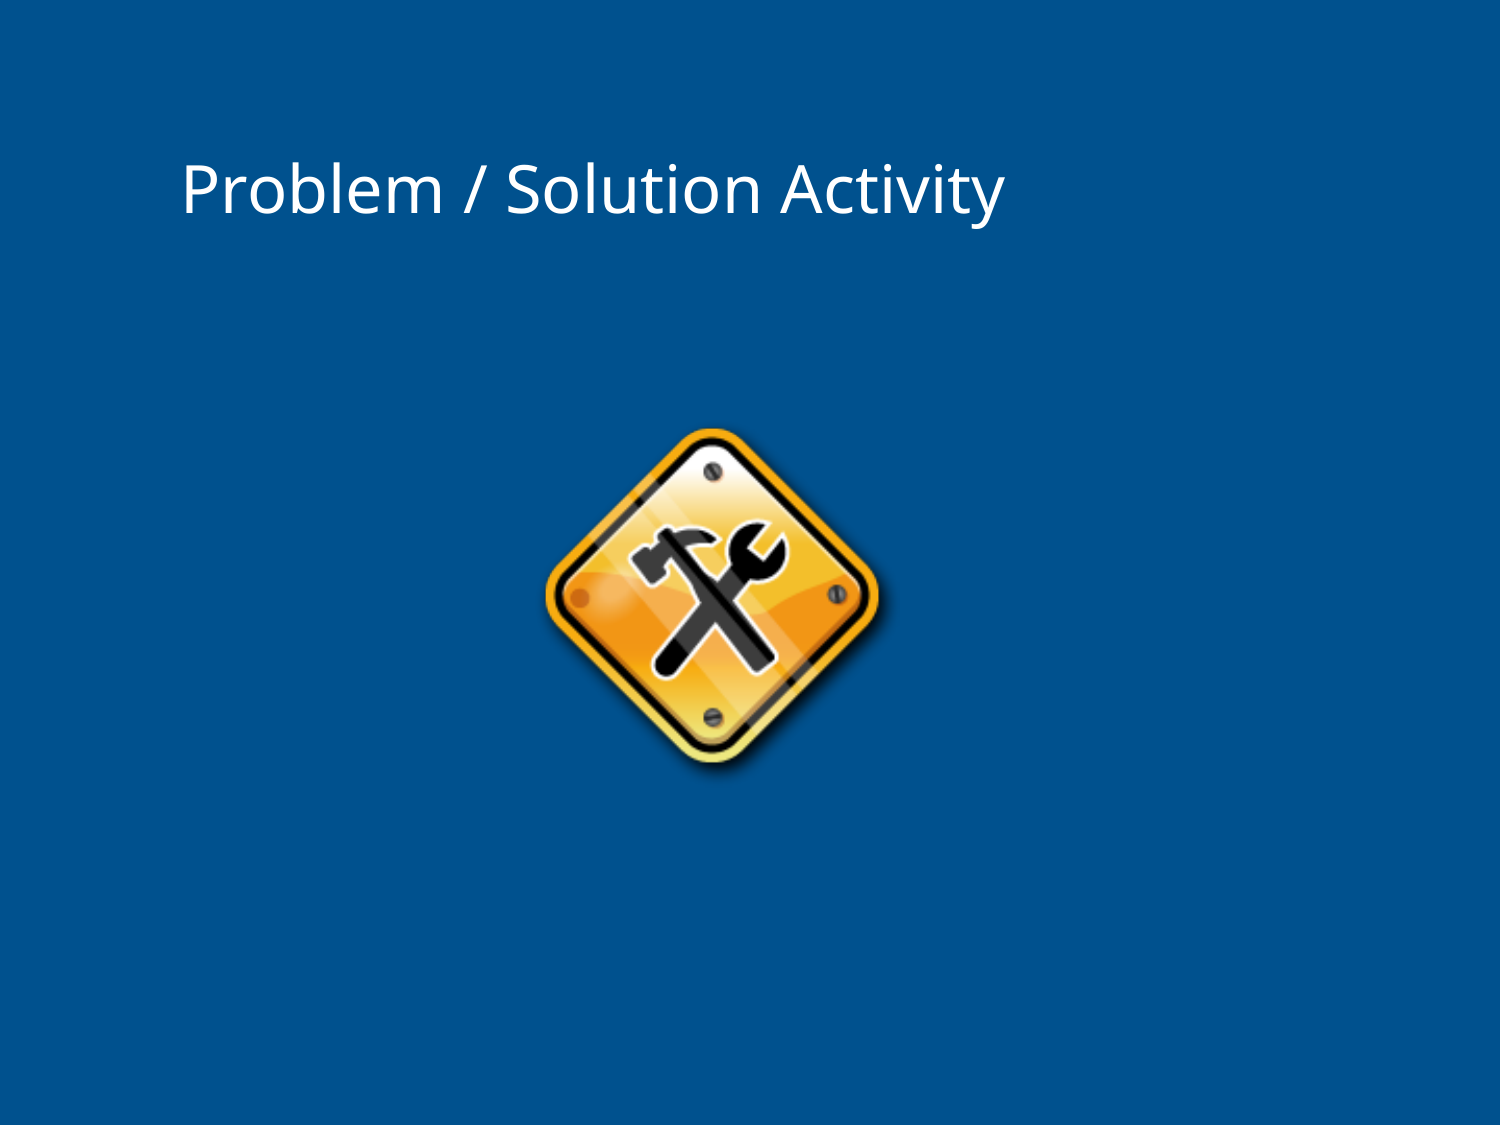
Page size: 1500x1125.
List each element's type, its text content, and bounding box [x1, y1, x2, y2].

title Problem / Solution Activity [165, 110, 1335, 263]
picture [524, 411, 901, 788]
